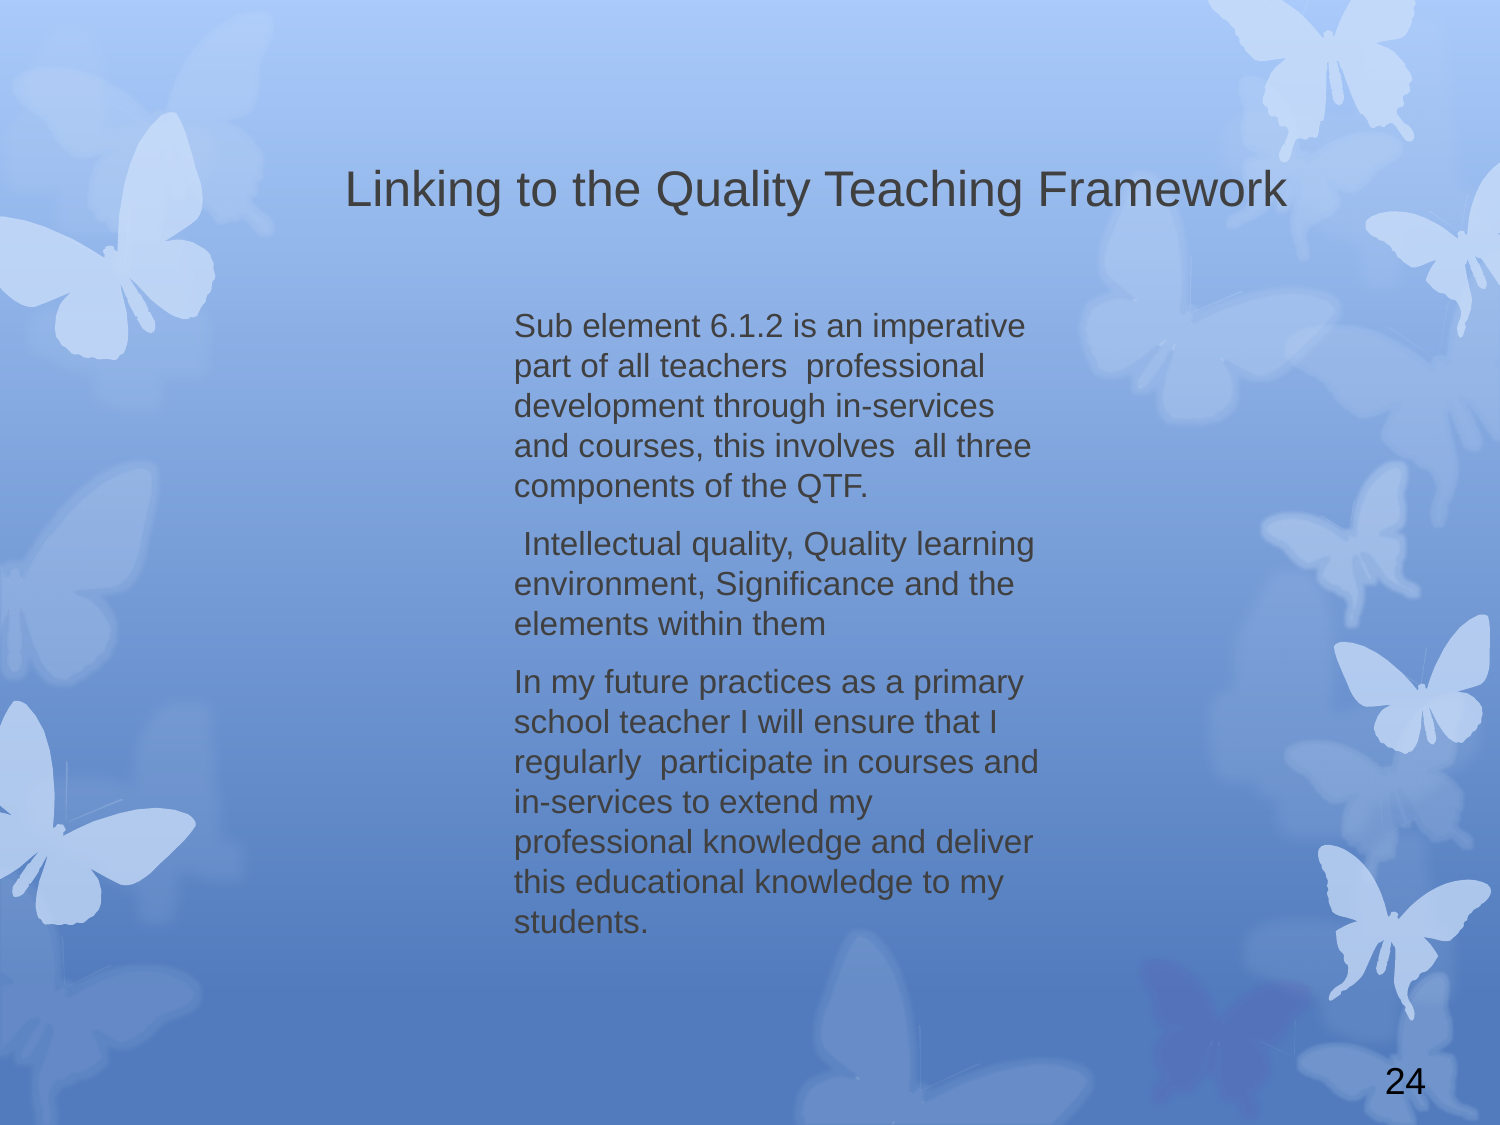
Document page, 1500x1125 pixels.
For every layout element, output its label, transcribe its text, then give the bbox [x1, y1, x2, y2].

text_box 24 [1370, 1049, 1444, 1110]
title Linking to the Quality Teaching Framework [292, 110, 1341, 263]
list Sub element 6.1.2 is an imperative part of all teachers professional development through in-services and courses, this involves all three components of the QTF. Intellectual quality, Quality learning environment, Significance and the elements within them In my future practices as a primary school teacher I will ensure that I regularly participate in courses and in-services to extend my professional knowledge and deliver this educational knowledge to my students. [498, 296, 1075, 962]
